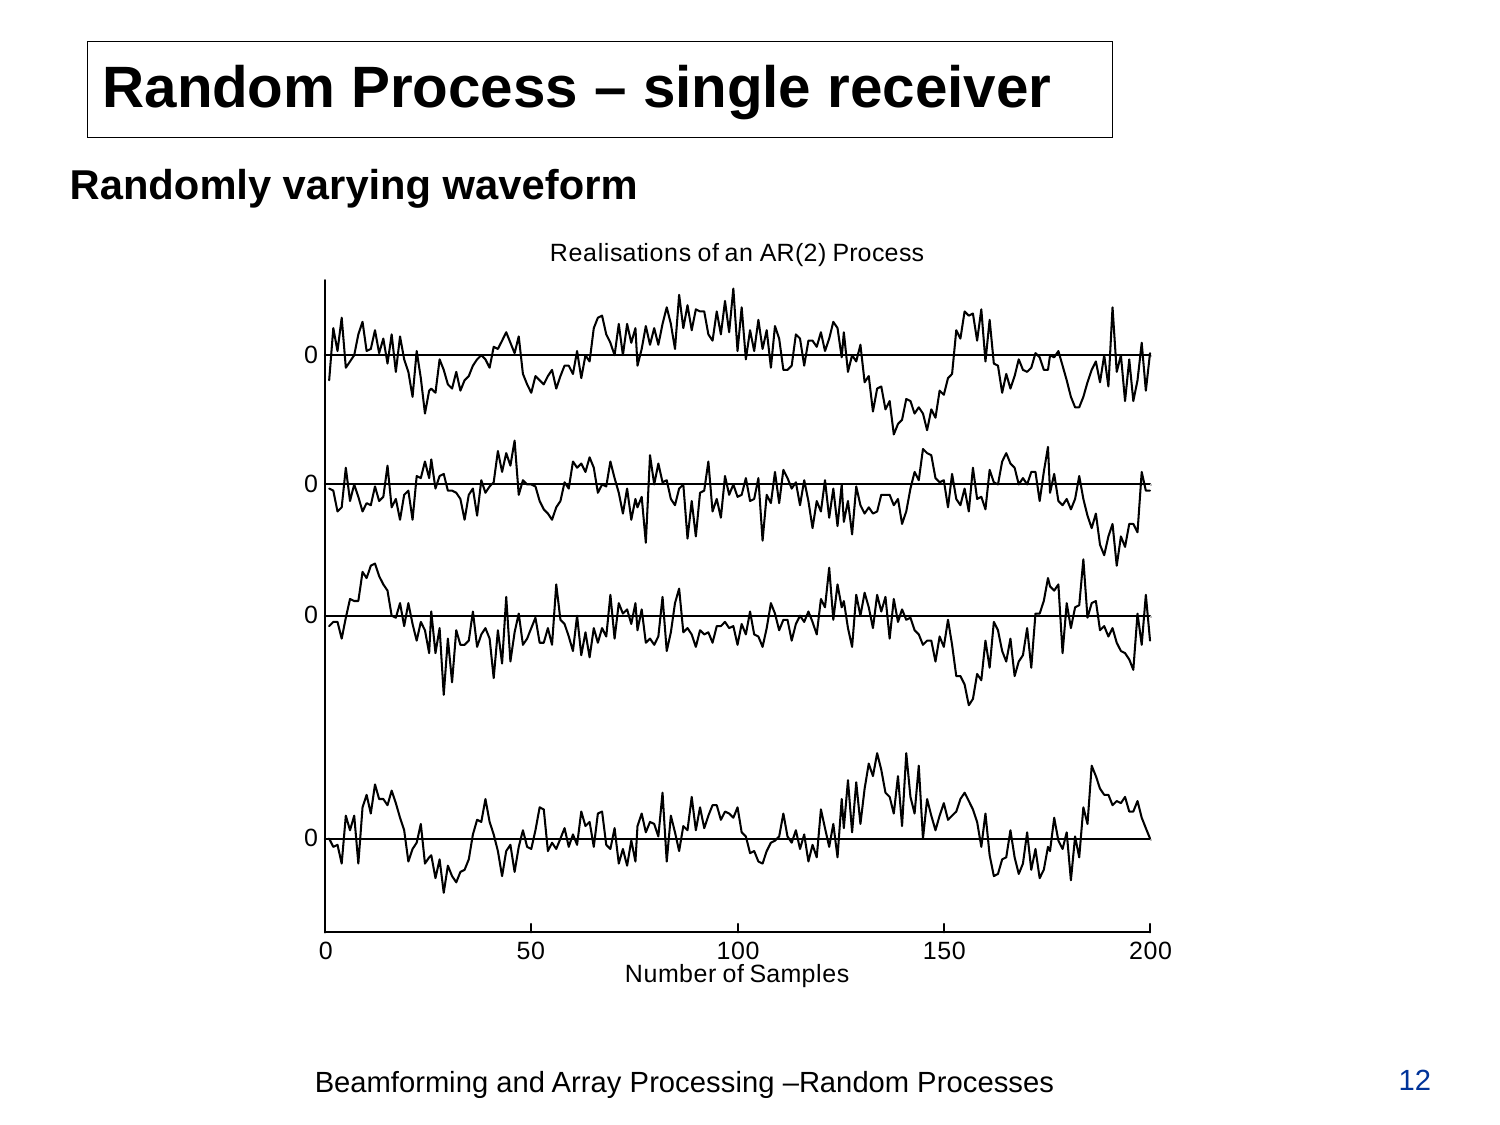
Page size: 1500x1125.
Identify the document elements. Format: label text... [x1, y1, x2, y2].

title Random Process – single receiver [87, 41, 1113, 138]
list Randomly varying waveform [54, 140, 763, 222]
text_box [187, 221, 1182, 991]
slide_number 12 [1207, 1055, 1447, 1102]
